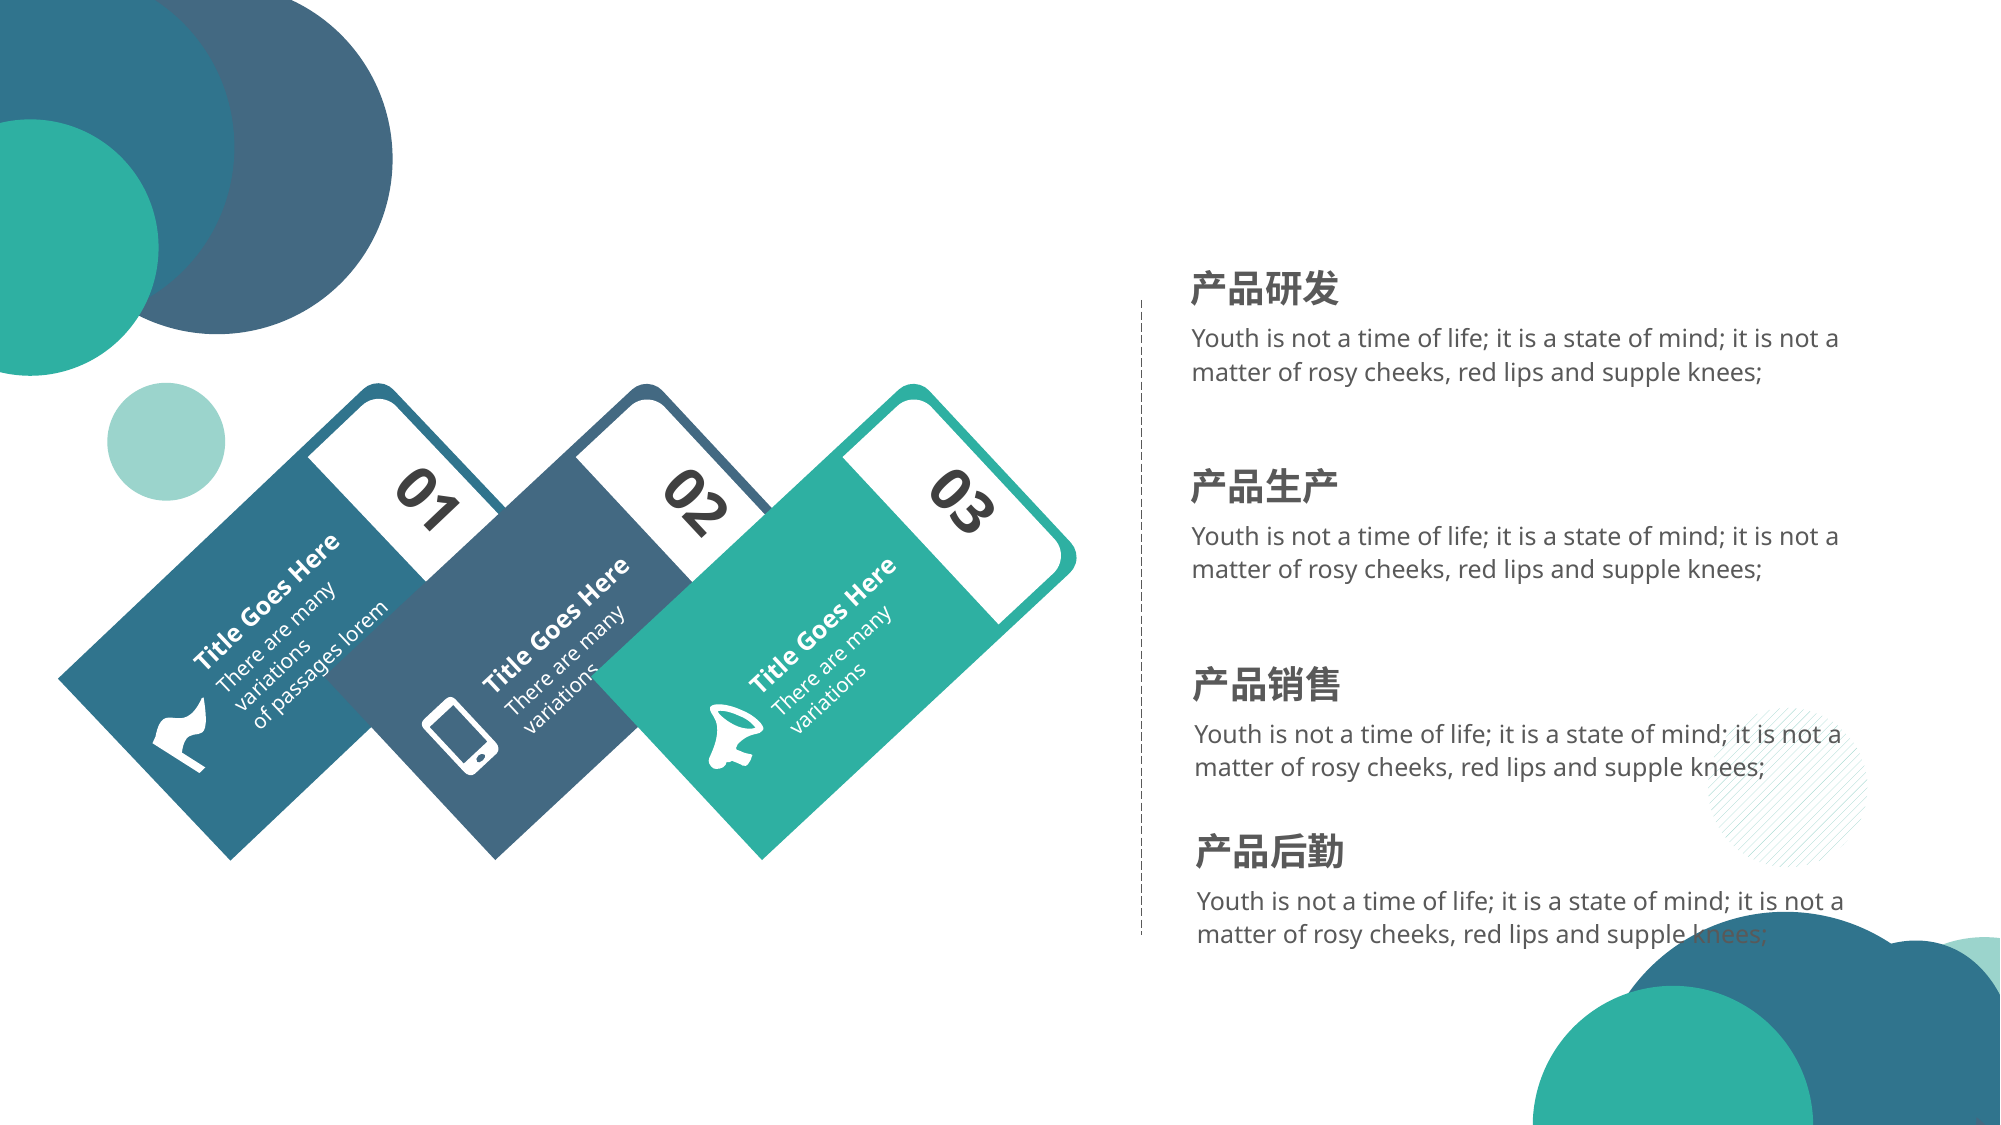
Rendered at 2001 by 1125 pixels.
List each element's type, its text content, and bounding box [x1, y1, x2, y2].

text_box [616, 492, 1060, 772]
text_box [1439, 843, 2000, 1125]
text_box 产品后勤 [1180, 820, 1361, 881]
text_box Youth is not a time of life; it is a state of mind; it is not a matter of rosy cheeks, red lips and supple knees; [1182, 874, 1439, 957]
text_box Youth is not a time of life; it is a state of mind; it is not a matter of rosy cheeks, red lips and supple knees; [1179, 707, 1928, 789]
text_box 产品销售 [1177, 653, 1358, 713]
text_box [83, 492, 350, 770]
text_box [0, 0, 432, 377]
text_box Youth is not a time of life; it is a state of mind; it is not a matter of rosy cheeks, red lips and supple knees; [1176, 312, 1926, 394]
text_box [350, 492, 793, 774]
text_box 产品研发 [1175, 257, 1355, 318]
text_box Youth is not a time of life; it is a state of mind; it is not a matter of rosy cheeks, red lips and supple knees; [1176, 509, 1926, 592]
text_box 产品生产 [1175, 455, 1355, 516]
